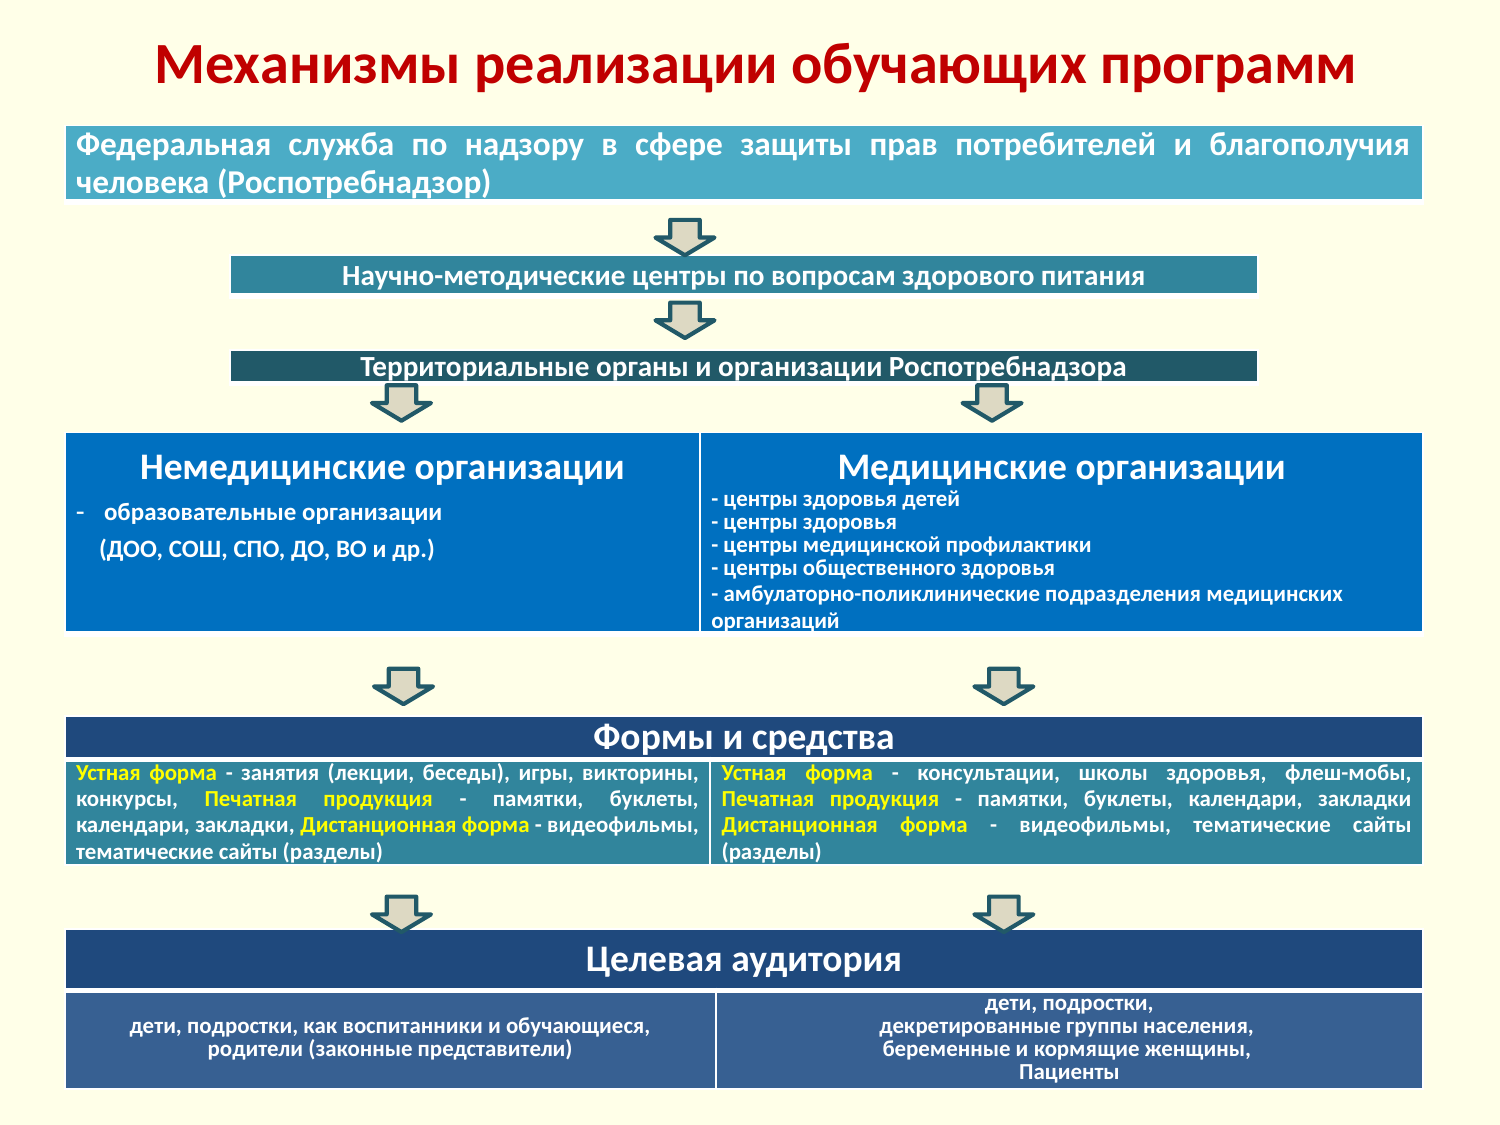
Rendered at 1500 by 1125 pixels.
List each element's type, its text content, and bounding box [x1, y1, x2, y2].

table_header Формы и средства [66, 717, 1422, 757]
text_box [369, 894, 434, 934]
table_header Федеральная служба по надзору в сфере защиты прав потребителей и благополучия человека (Роспотребнадзор) [66, 126, 1422, 199]
table_header Медицинские организации - центры здоровья детей - центры здоровья - центры медицинской профилактики - центры общественного здоровья - амбулаторно-поликлинические подразделения медицинских организаций [701, 433, 1422, 631]
title Механизмы реализации обучающих программ [41, 30, 1471, 90]
text_box [653, 300, 717, 340]
text_box [960, 383, 1024, 423]
table_header Научно-методические центры по вопросам здорового питания [231, 256, 1257, 293]
text_box [972, 894, 1036, 934]
table_cell Устная форма - консультации, школы здоровья, флеш-мобы, Печатная продукция - памятки, буклеты, календари, закладки Дистанционная форма - видеофильмы, тематические сайты (разделы) [711, 762, 1422, 864]
table_header Целевая аудитория [66, 930, 1422, 988]
table_cell дети, подростки, как воспитанники и обучающиеся, родители (законные представители) [66, 993, 715, 1088]
text_box [371, 666, 436, 706]
text_box [972, 666, 1036, 706]
table_cell Устная форма - занятия (лекции, беседы), игры, викторины, конкурсы, Печатная продукция - памятки, буклеты, календари, закладки, Дистанционная форма - видеофильмы, тематические сайты (разделы) [66, 762, 709, 864]
table_header Территориальные органы и организации Роспотребнадзора [231, 351, 1257, 381]
table_header Немедицинские организации образовательные организации (ДОО, СОШ, СПО, ДО, ВО и др.) [66, 433, 699, 631]
text_box [369, 383, 434, 423]
table_cell дети, подростки, декретированные группы населения, беременные и кормящие женщины, Пациенты [717, 993, 1422, 1088]
text_box [653, 217, 717, 258]
